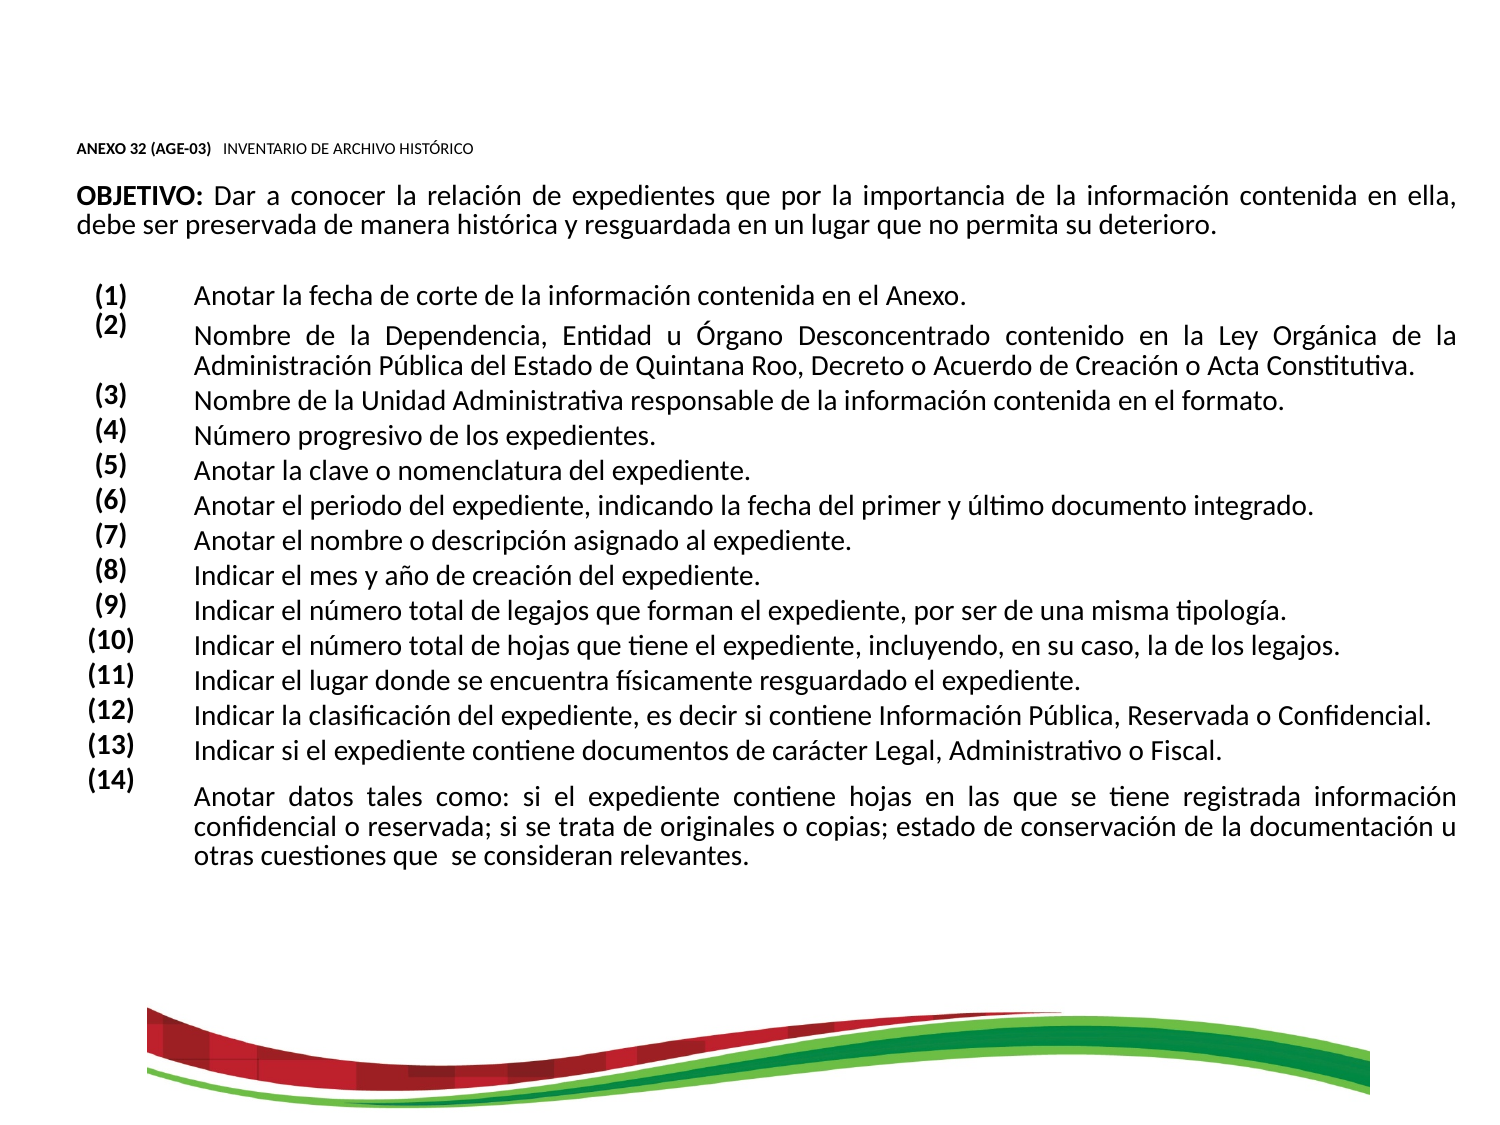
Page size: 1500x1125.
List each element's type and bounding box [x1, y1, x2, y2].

picture [147, 959, 1370, 1125]
text_box [0, 7, 1471, 413]
table_cell [29, 159, 1458, 873]
table_header [29, 137, 1458, 159]
